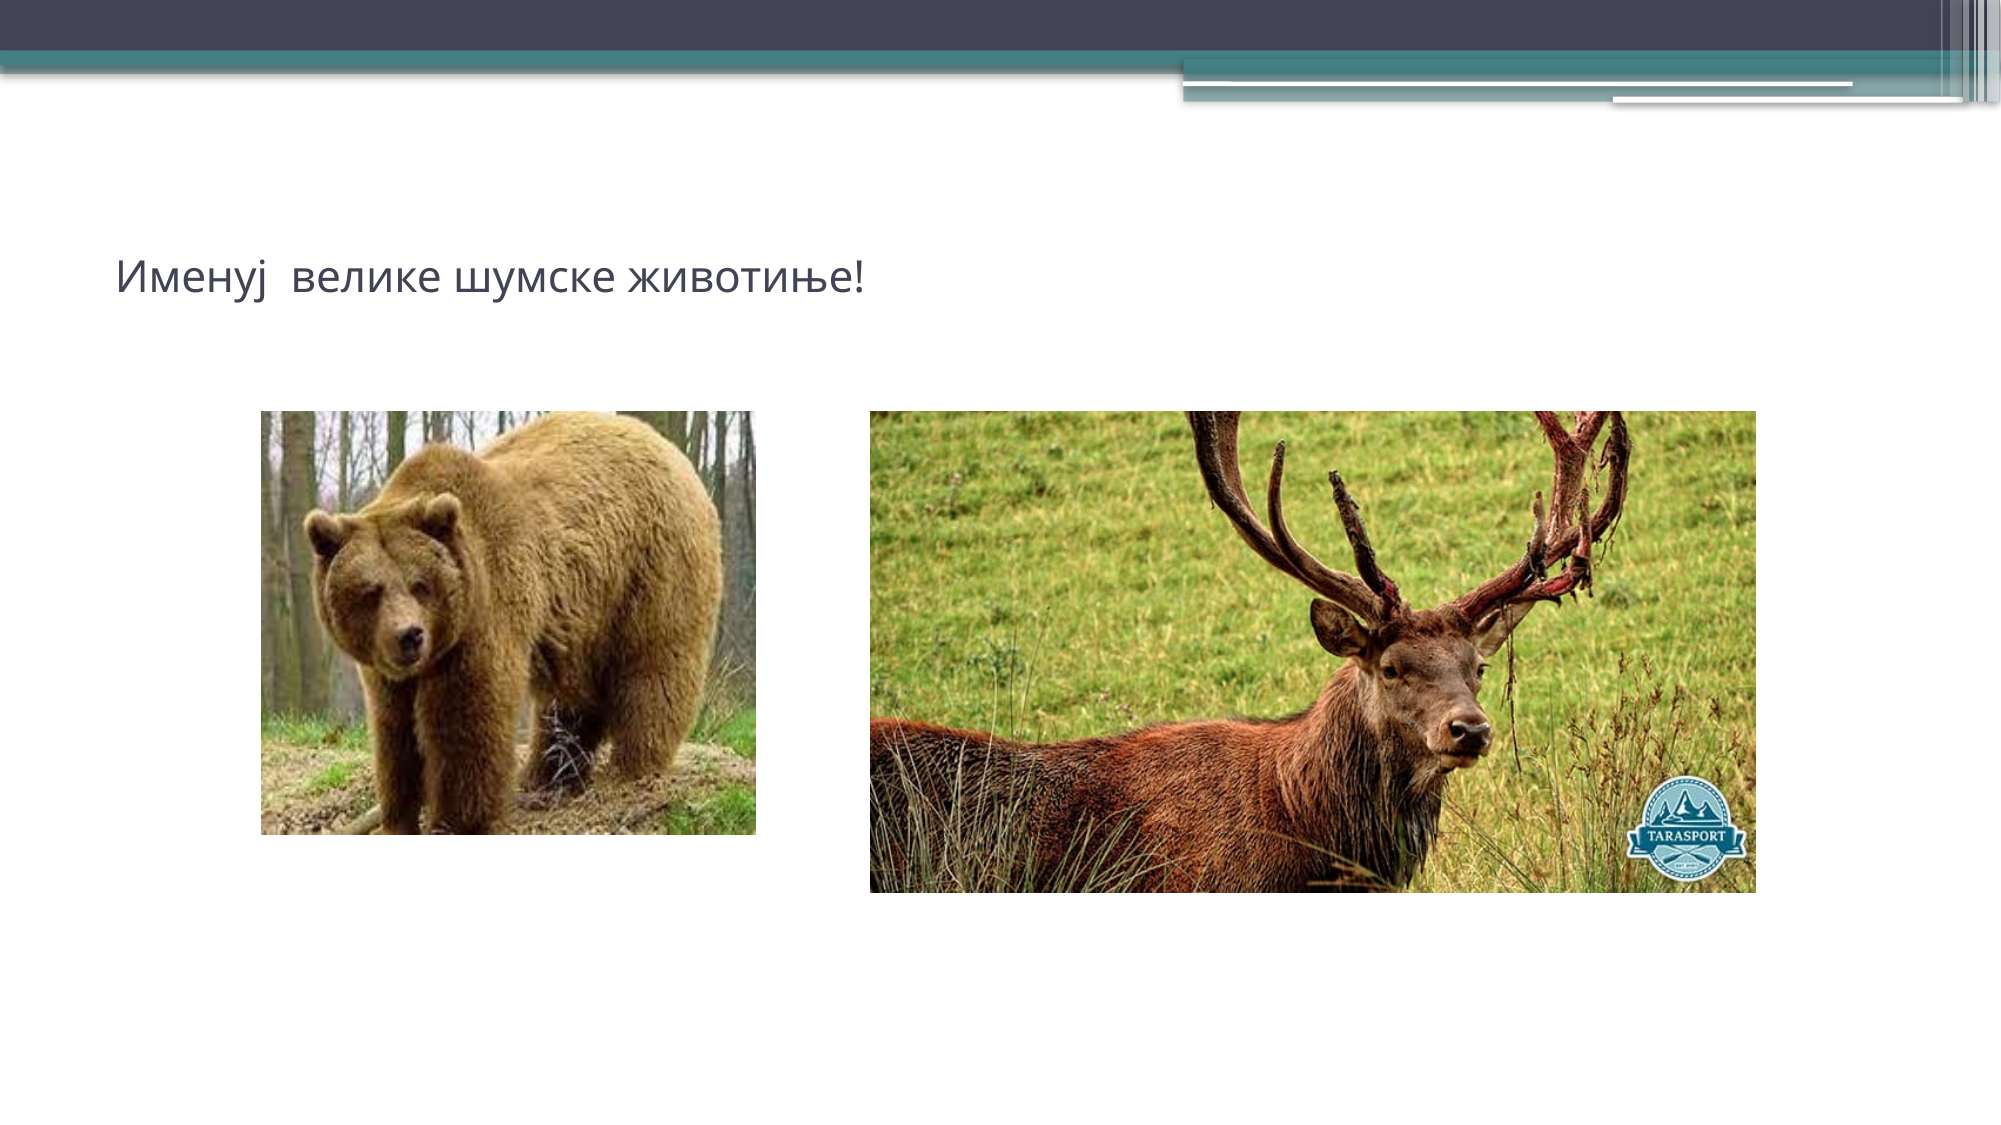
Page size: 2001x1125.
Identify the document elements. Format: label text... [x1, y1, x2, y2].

title Именуј велике шумске животиње! [99, 187, 1900, 363]
picture [870, 411, 1756, 893]
picture [260, 411, 756, 835]
